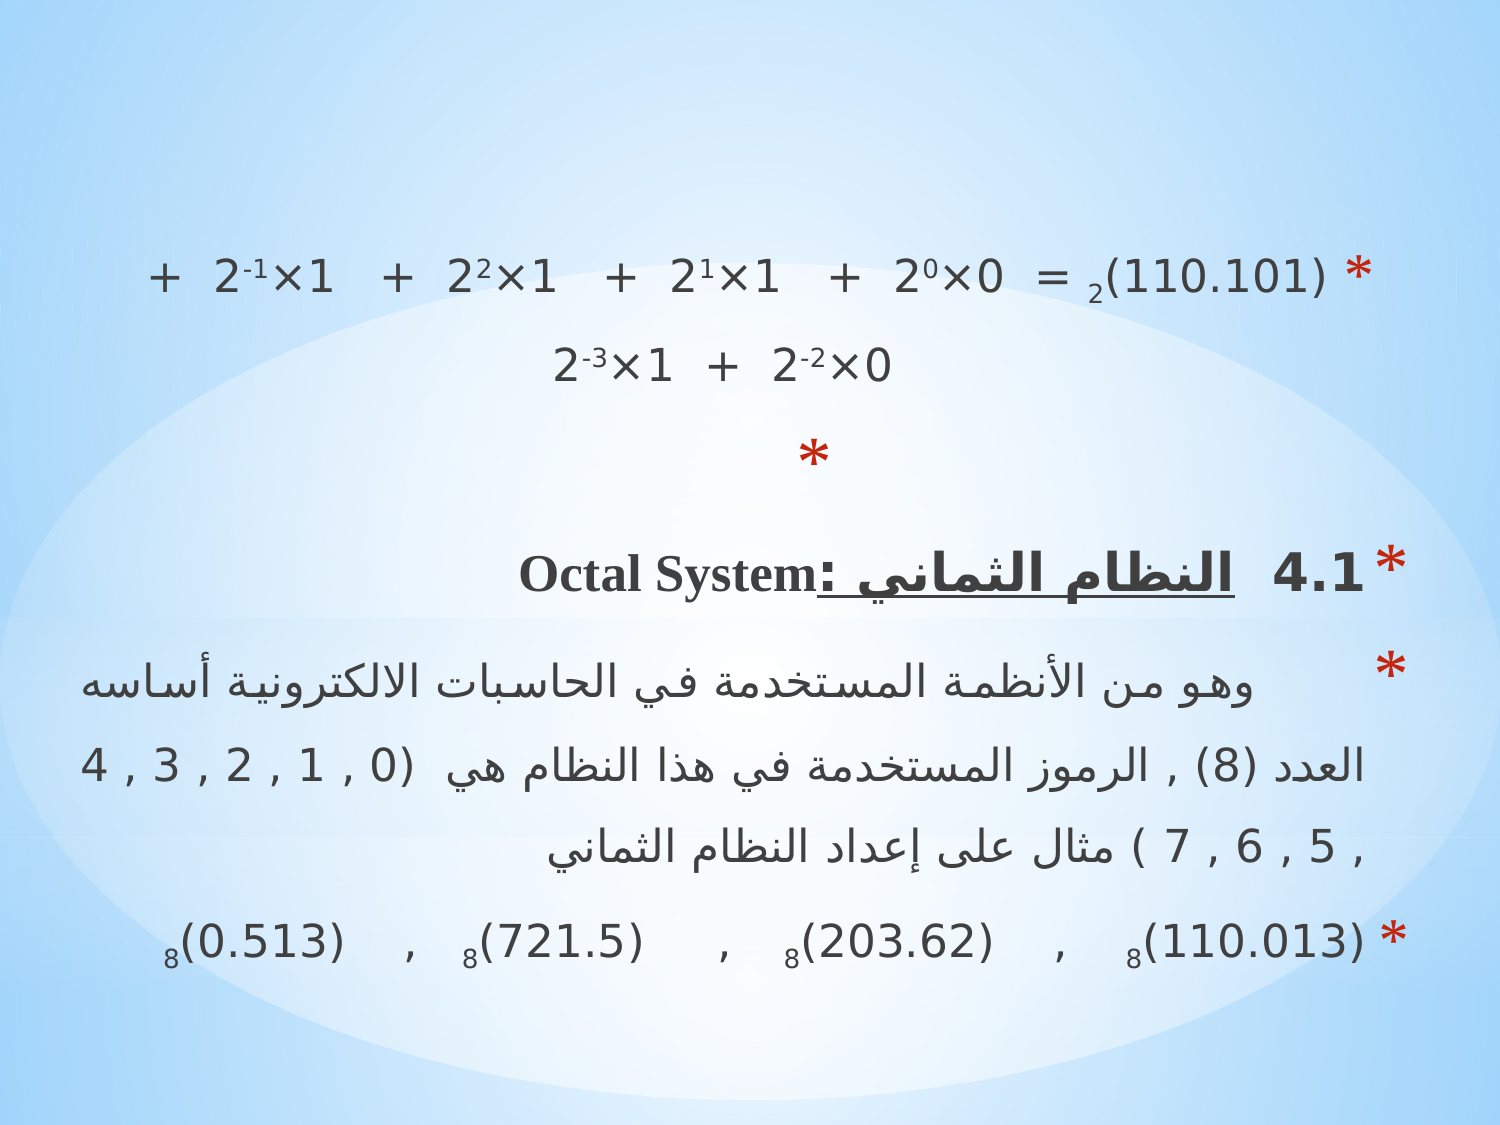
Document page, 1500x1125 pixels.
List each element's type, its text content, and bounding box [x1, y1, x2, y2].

list (110.101)2 = 0×20 + 1×21 + 1×22 + 1×2-1 + 0×2-2 + 1×2-3 4.1 النظام الثماني :Octal System وهو من الأنظمة المستخدمة في الحاسبات الالكترونية أساسه العدد (8) , الرموز المستخدمة في هذا النظام هي (0 , 1 , 2 , 3 , 4 , 5 , 6 , 7 ) مثال على إعداد النظام الثماني (110.013)8 , (203.62)8 , (721.5)8 , (0.513)8 [64, 208, 1447, 1076]
